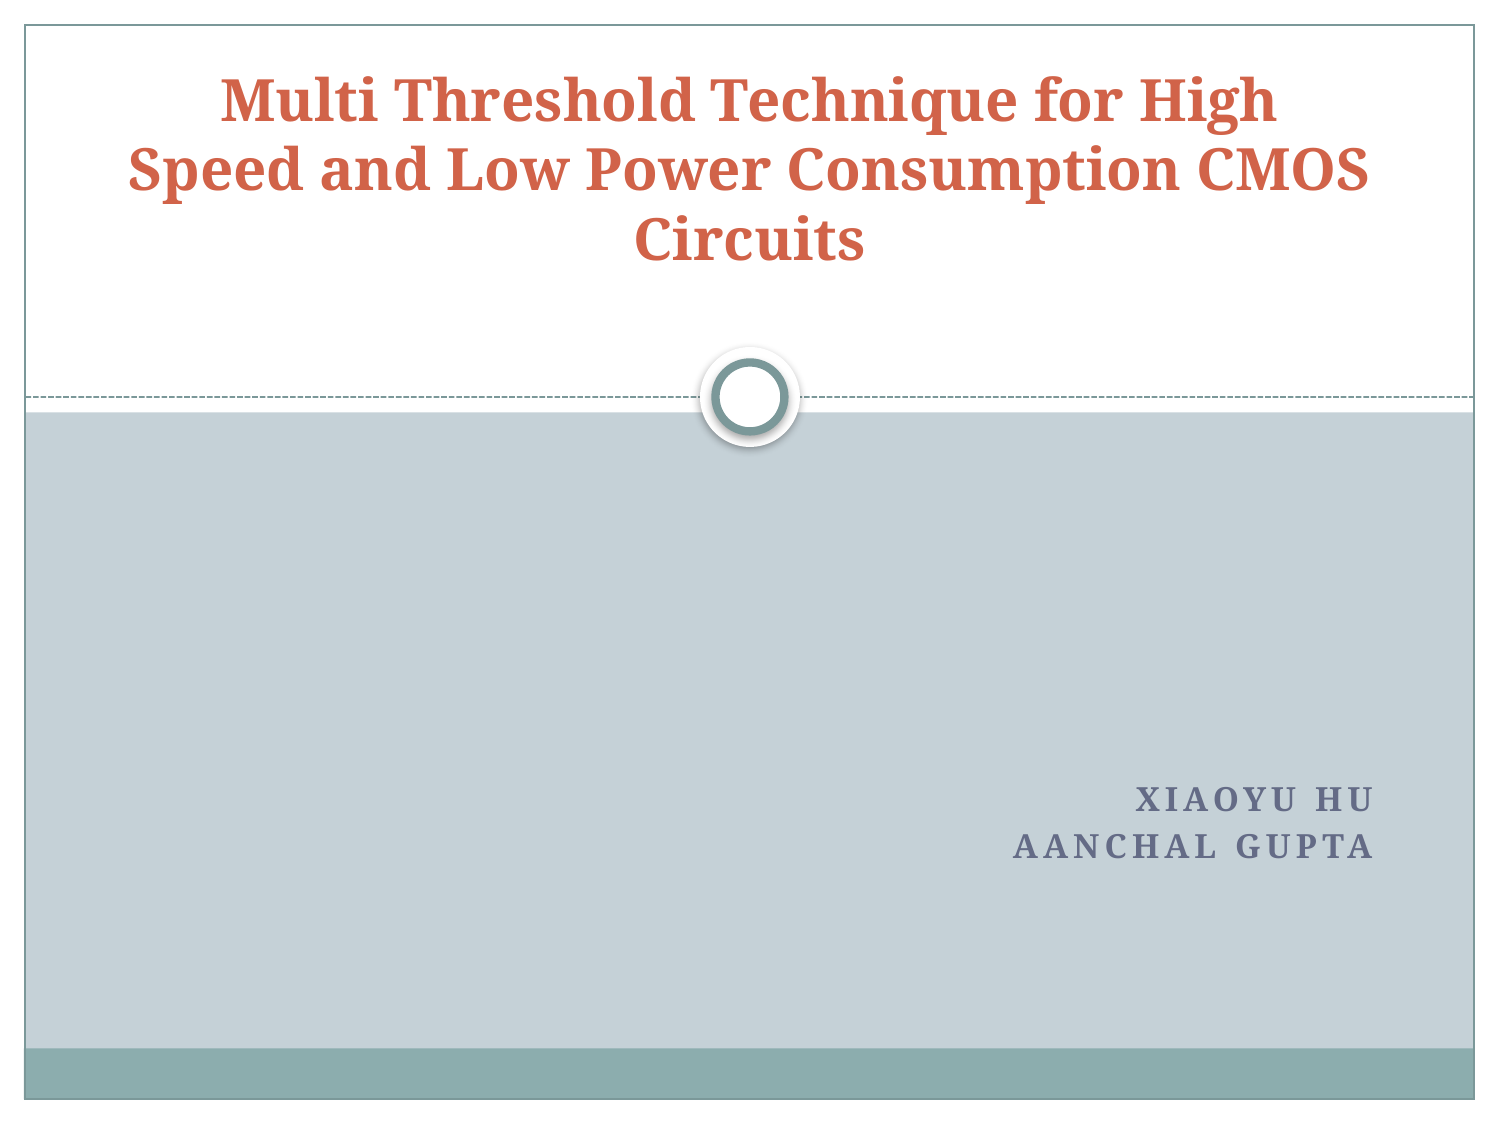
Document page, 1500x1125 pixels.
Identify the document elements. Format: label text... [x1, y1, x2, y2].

subtitle Xiaoyu hu Aanchal gupta [337, 677, 1388, 966]
title Multi Threshold Technique for High Speed and Low Power Consumption CMOS Circuits [112, 62, 1388, 350]
